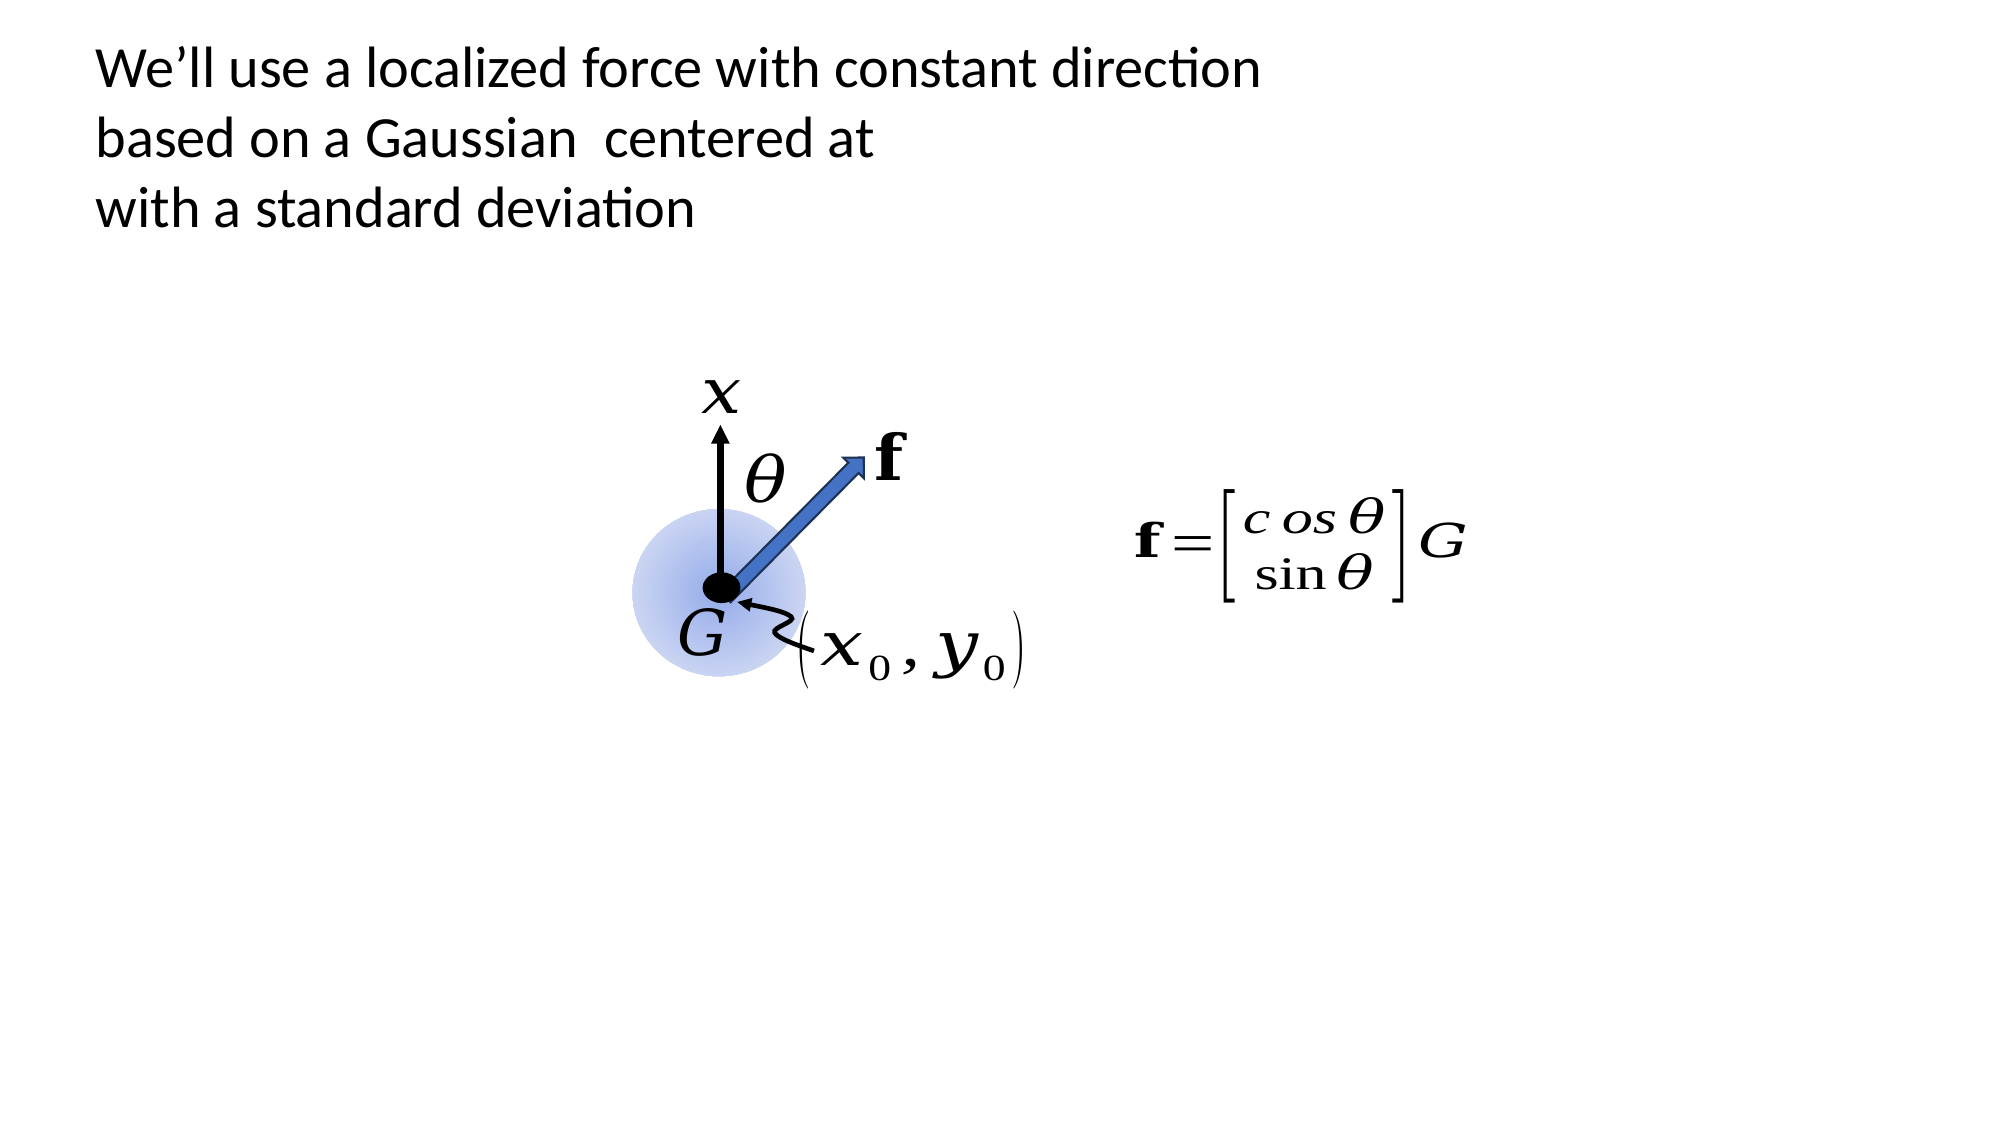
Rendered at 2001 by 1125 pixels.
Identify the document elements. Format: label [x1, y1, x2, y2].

text_box [631, 508, 807, 678]
text_box [735, 456, 865, 595]
text_box [737, 598, 815, 652]
text_box [701, 571, 742, 605]
